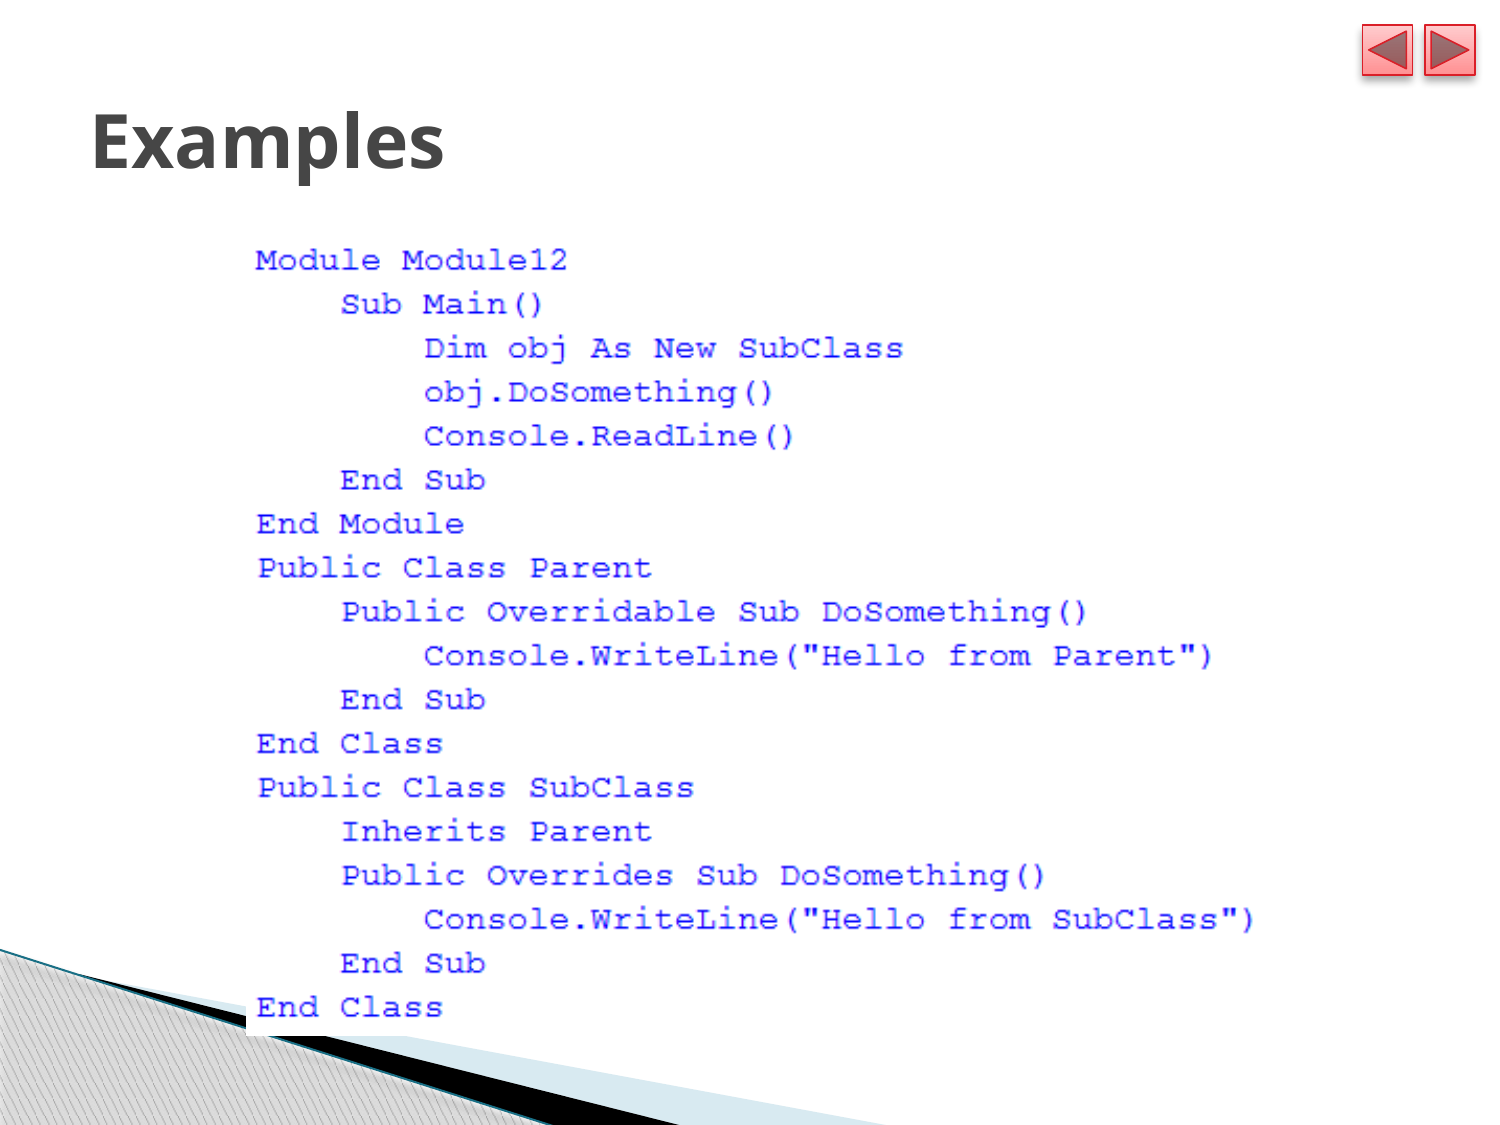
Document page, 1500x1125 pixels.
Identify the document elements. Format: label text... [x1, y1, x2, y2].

picture [246, 243, 1282, 1036]
title Examples [75, 45, 1425, 233]
